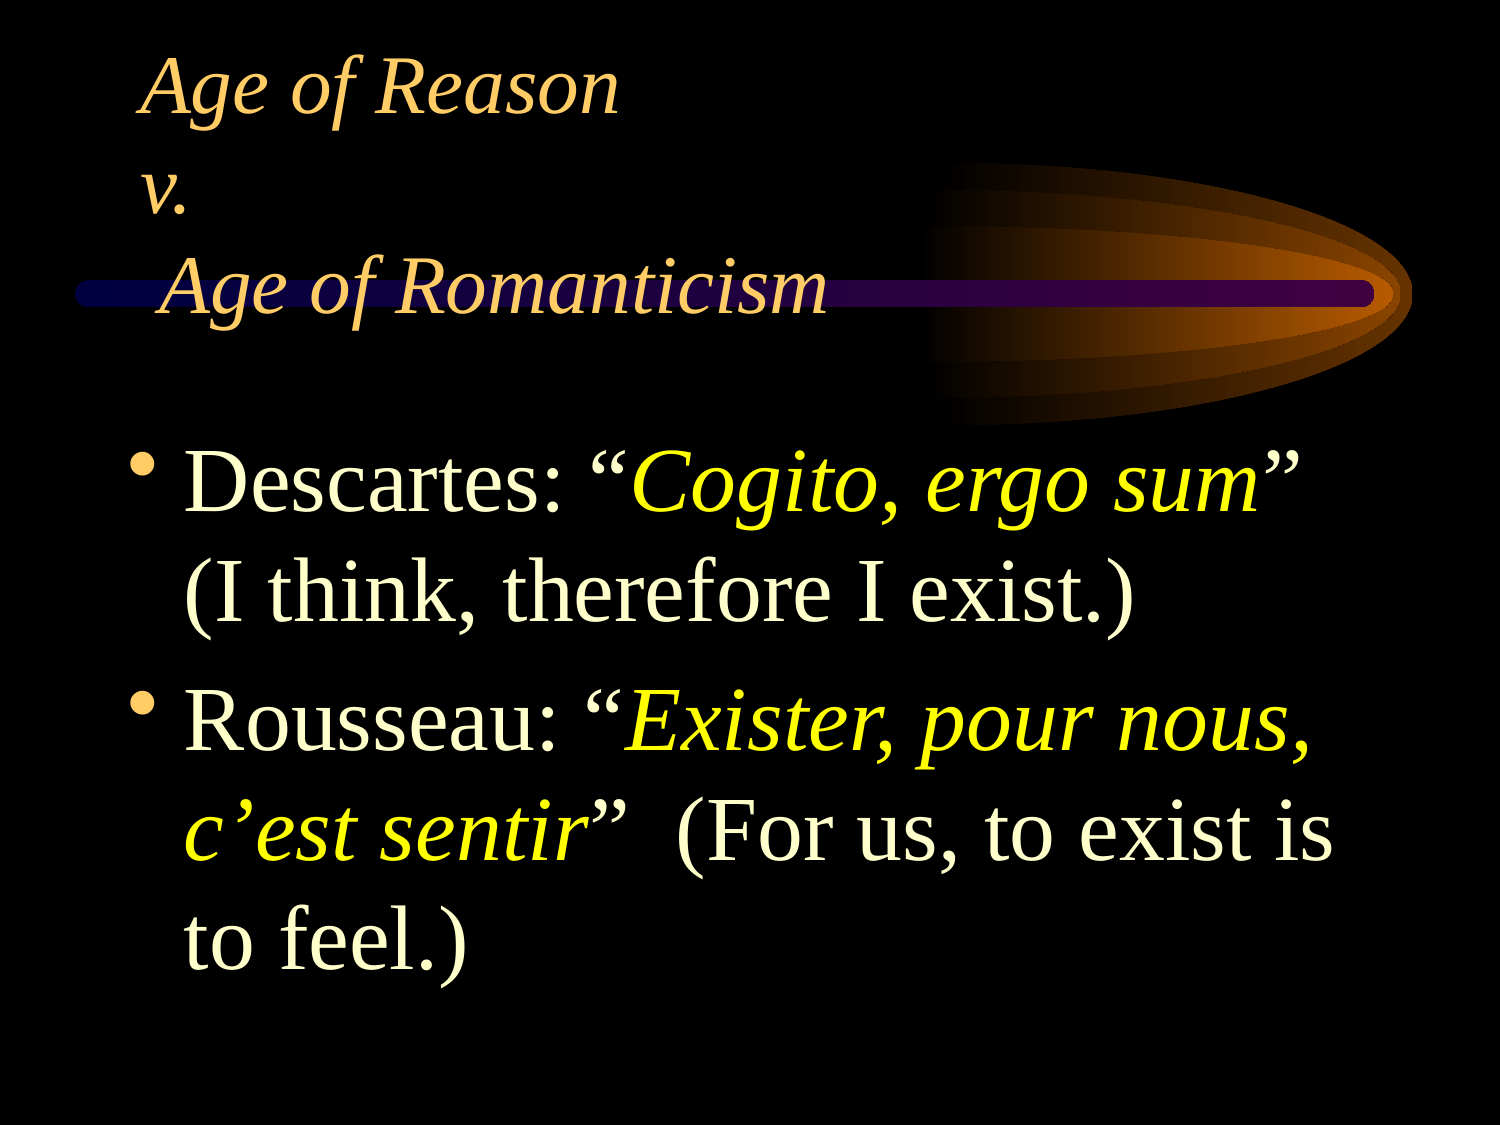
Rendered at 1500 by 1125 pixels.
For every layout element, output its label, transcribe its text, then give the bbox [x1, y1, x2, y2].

list Descartes: “Cogito, ergo sum” (I think, therefore I exist.) Rousseau: “Exister, pour nous, c’est sentir” (For us, to exist is to feel.) [112, 412, 1388, 1013]
title Age of Reason v. Age of Romanticism [124, 37, 1401, 338]
